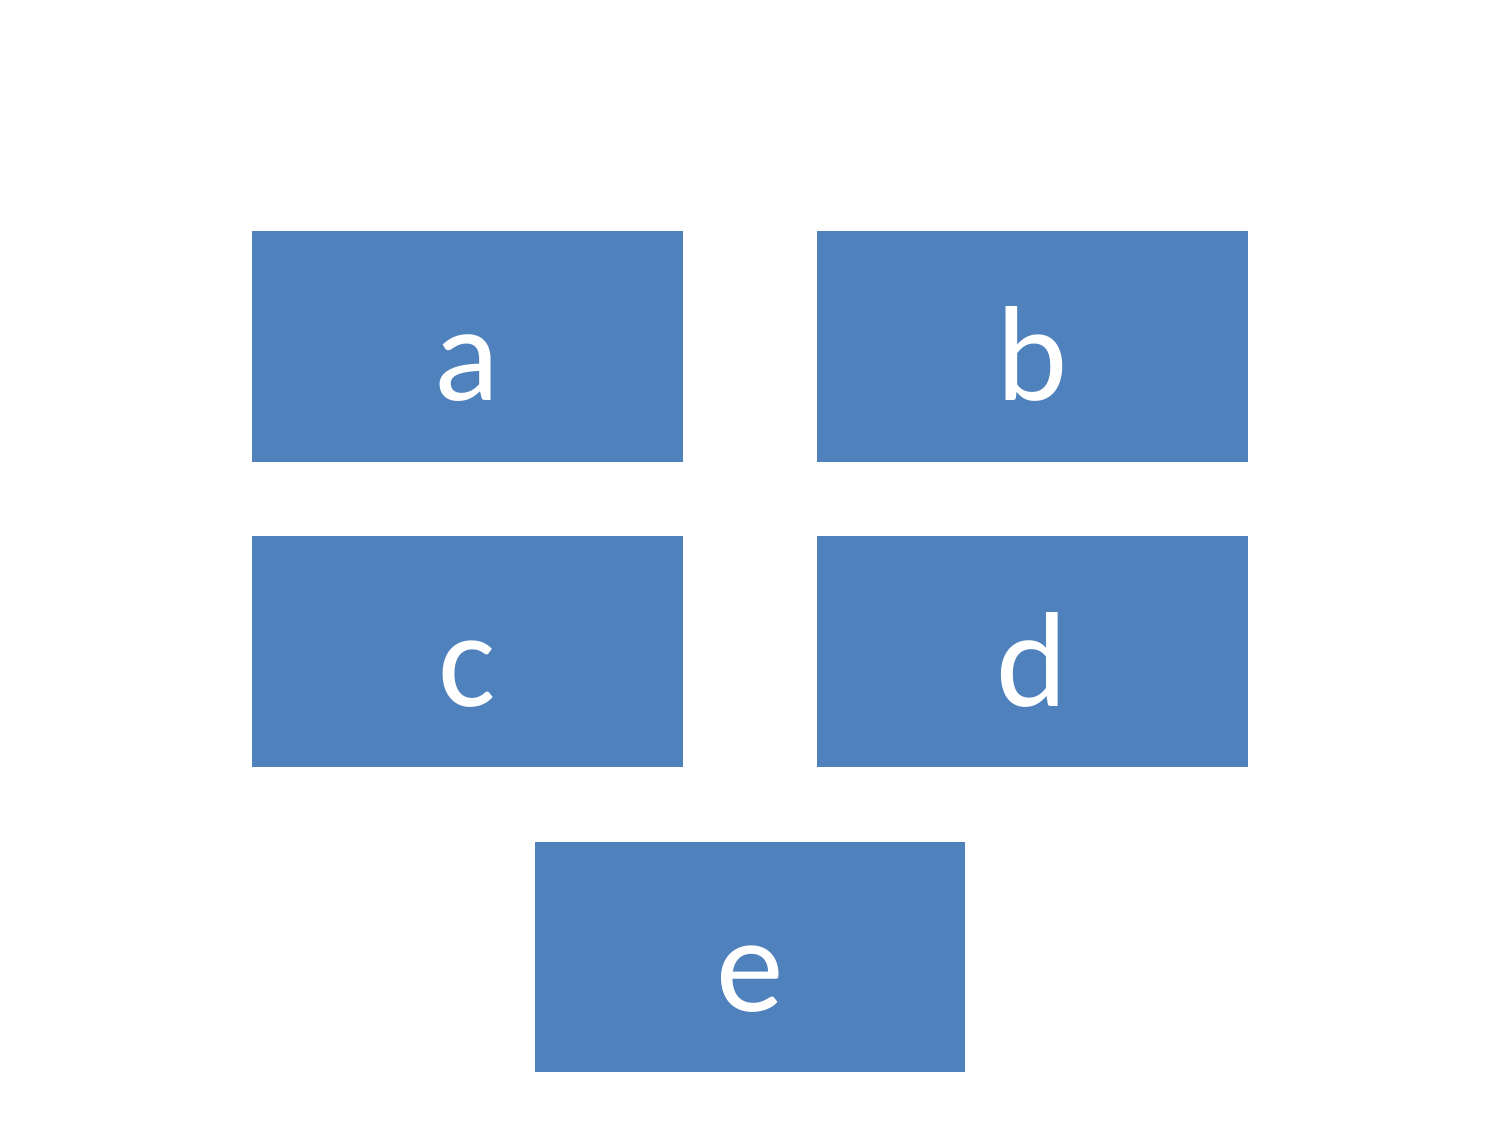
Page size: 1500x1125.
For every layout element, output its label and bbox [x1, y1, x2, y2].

text_box [249, 228, 1251, 897]
